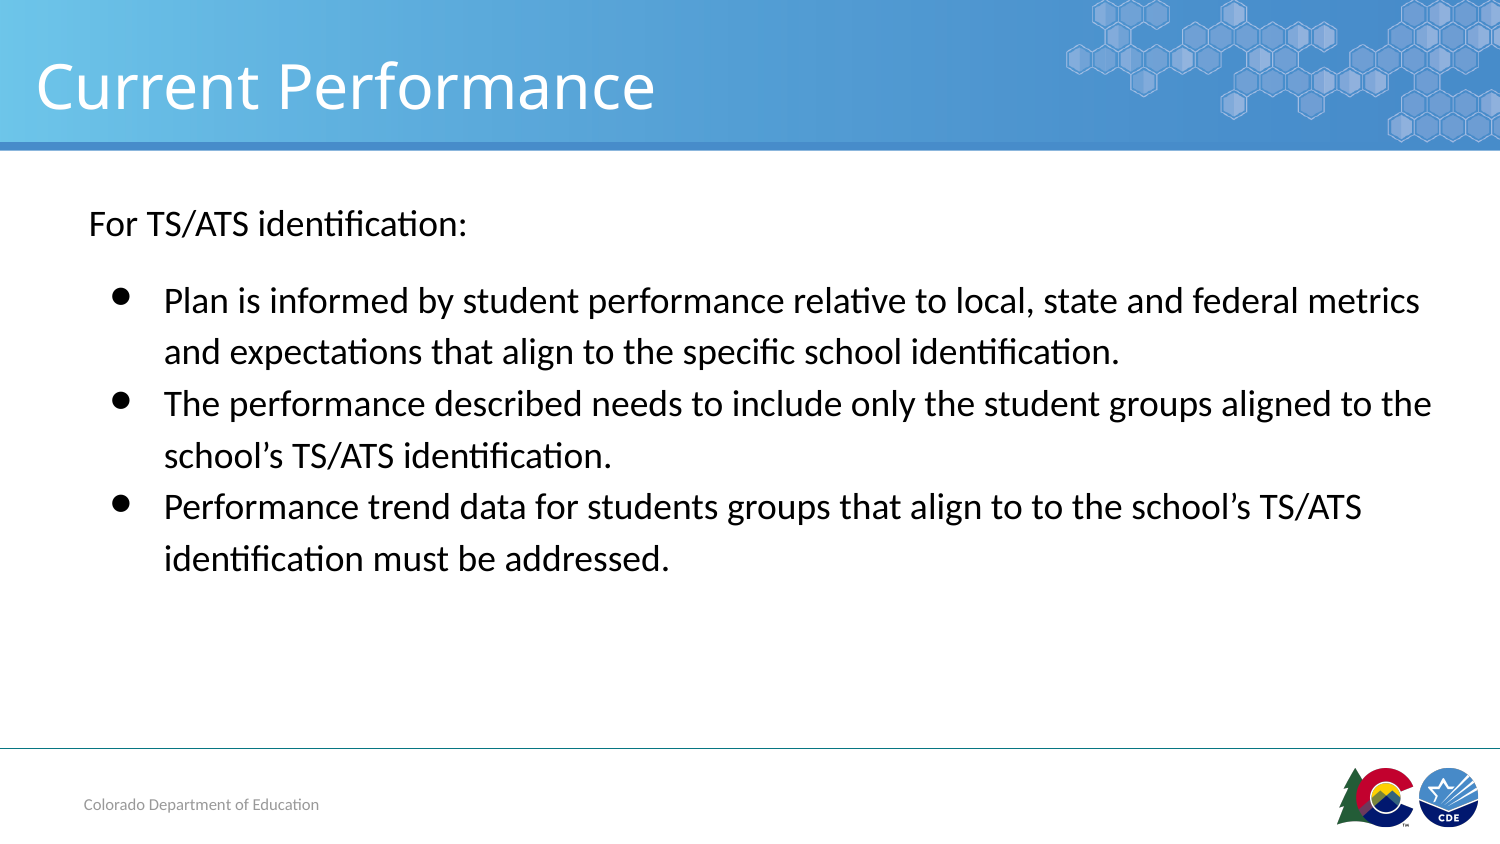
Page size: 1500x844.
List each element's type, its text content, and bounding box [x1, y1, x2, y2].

list For TS/ATS identification: Plan is informed by student performance relative to local, state and federal metrics and expectations that align to the specific school identification. The performance described needs to include only the student groups aligned to the school’s TS/ATS identification. Performance trend data for students groups that align to to the school’s TS/ATS identification must be addressed. [88, 192, 1487, 716]
picture [1336, 767, 1479, 828]
picture [0, 0, 1500, 151]
title Current Performance [34, 37, 1433, 132]
